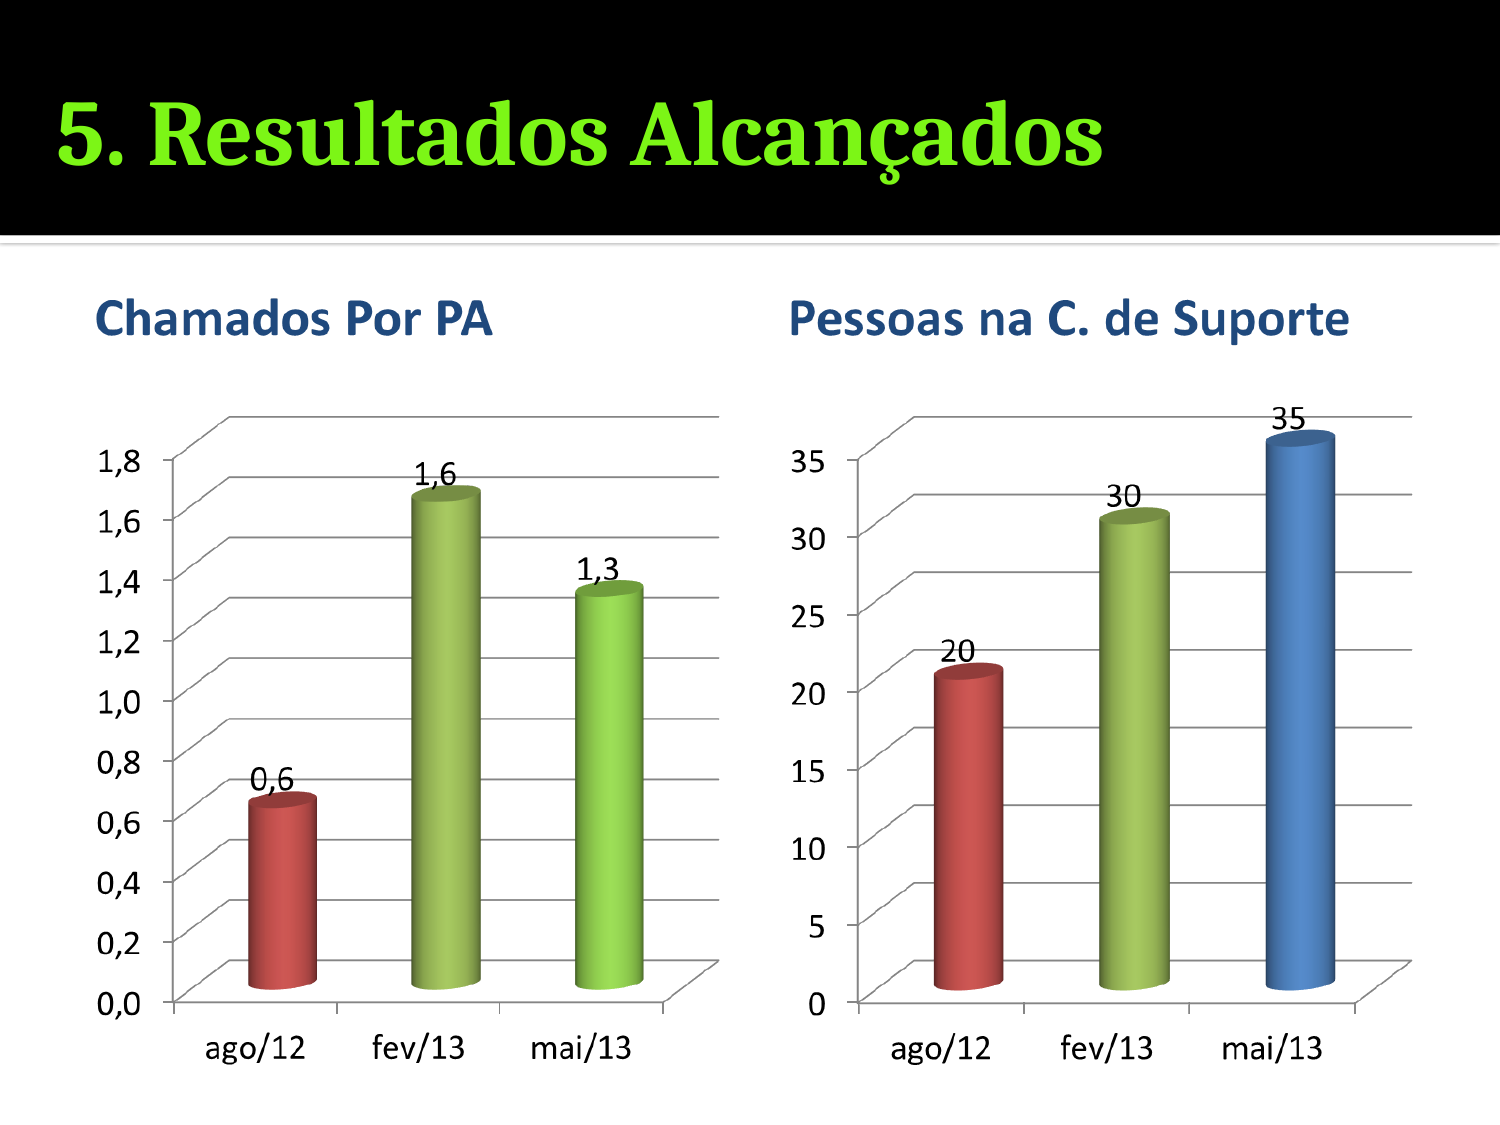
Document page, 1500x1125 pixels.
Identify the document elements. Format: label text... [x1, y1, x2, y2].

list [61, 267, 1439, 1094]
title 5. Resultados Alcançados [41, 25, 1459, 231]
